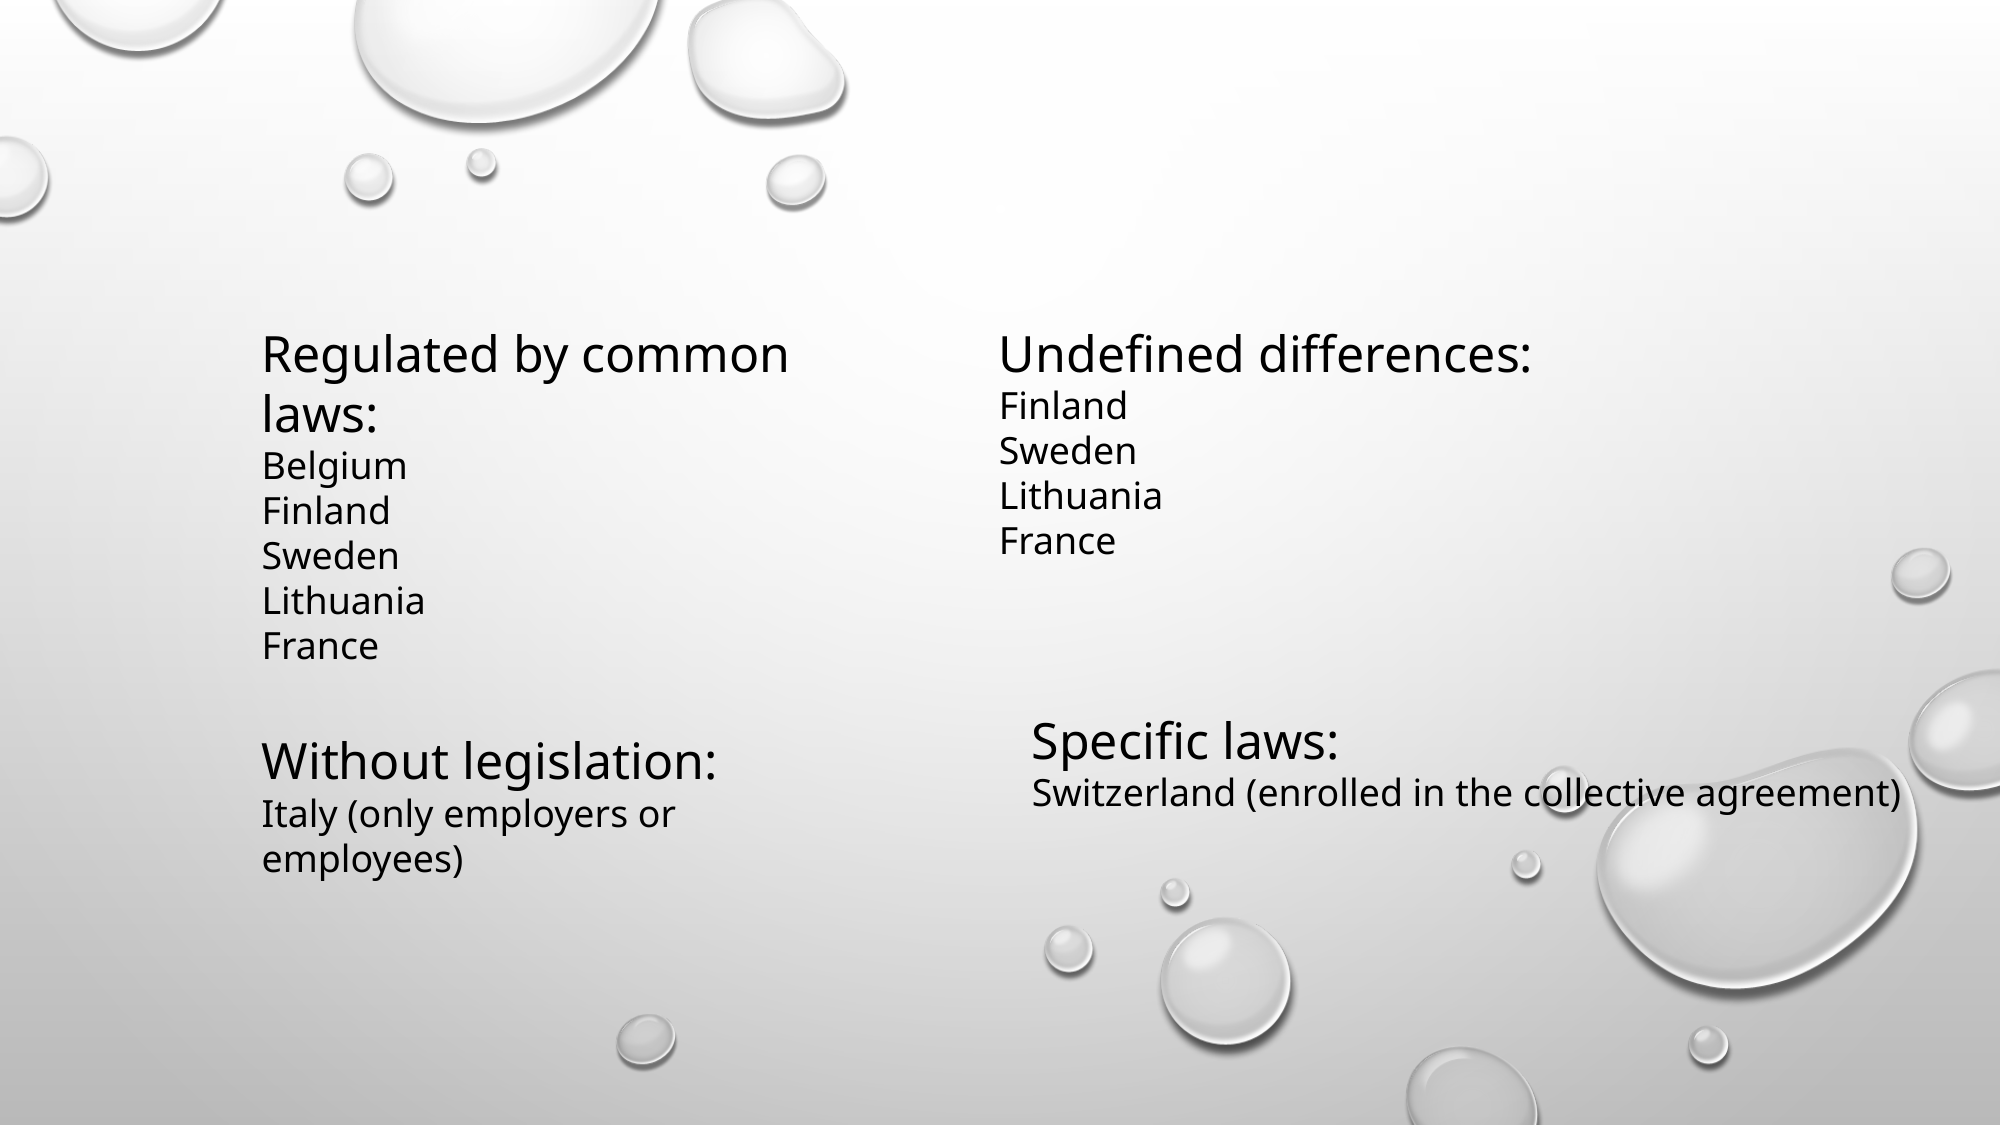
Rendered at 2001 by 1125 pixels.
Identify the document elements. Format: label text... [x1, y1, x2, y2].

text_box Specific laws: Switzerland (enrolled in the collective agreement) [1017, 701, 1958, 822]
picture [0, 0, 2000, 1125]
text_box Undefined differences: Finland Sweden Lithuania France [984, 314, 1549, 615]
text_box Without legislation: Italy (only employers or employees) [246, 722, 831, 888]
text_box Regulated by common laws: Belgium Finland Sweden Lithuania France [246, 314, 875, 675]
